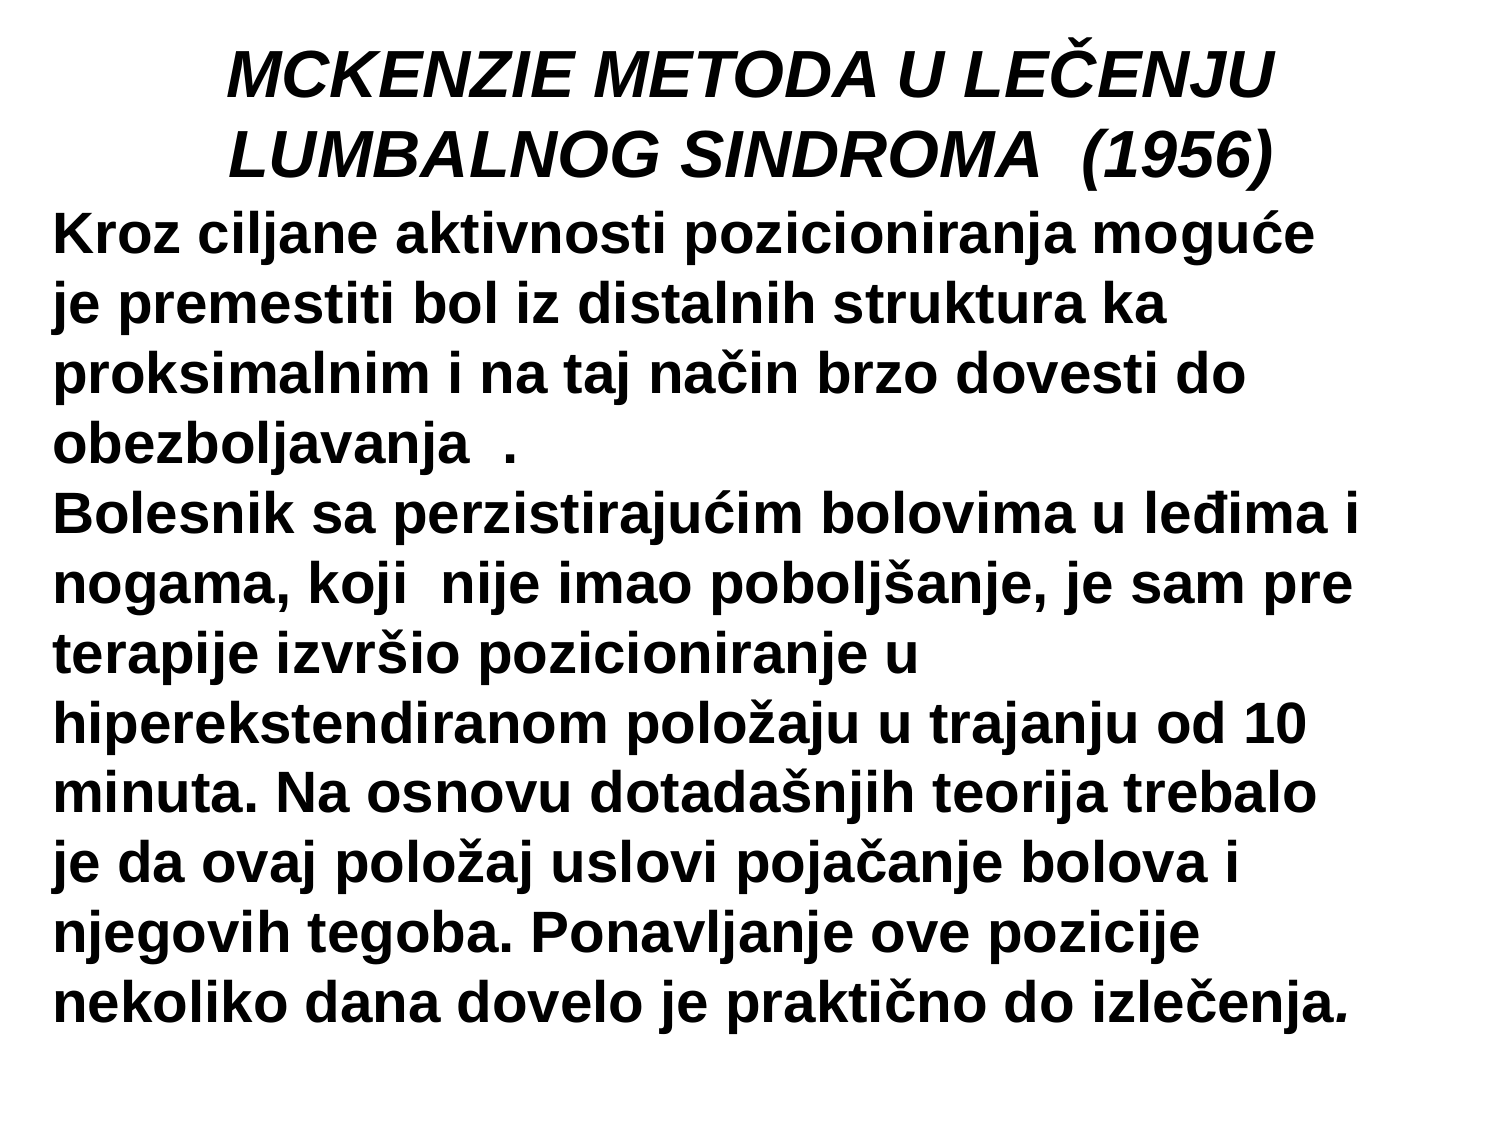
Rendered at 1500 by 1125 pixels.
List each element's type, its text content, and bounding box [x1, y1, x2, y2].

text_box MCKENZIE METODA U LEČENJU LUMBALNOG SINDROMA (1956) [175, 23, 1326, 199]
text_box Kroz ciljane aktivnosti pozicioniranja moguće je premestiti bol iz distalnih struktura ka proksimalnim i na taj način brzo dovesti do obezboljavanja . Bolesnik sa perzistirajućim bolovima u leđima i nogama, koji nije imao poboljšanje, je sam pre terapije izvršio pozicioniranje u hiperekstendiranom položaju u trajanju od 10 minuta. Na osnovu dotadašnjih teorija trebalo je da ovaj položaj uslovi pojačanje bolova i njegovih tegoba. Ponavljanje ove pozicije nekoliko dana dovelo je praktično do izlečenja. [37, 187, 1388, 1042]
